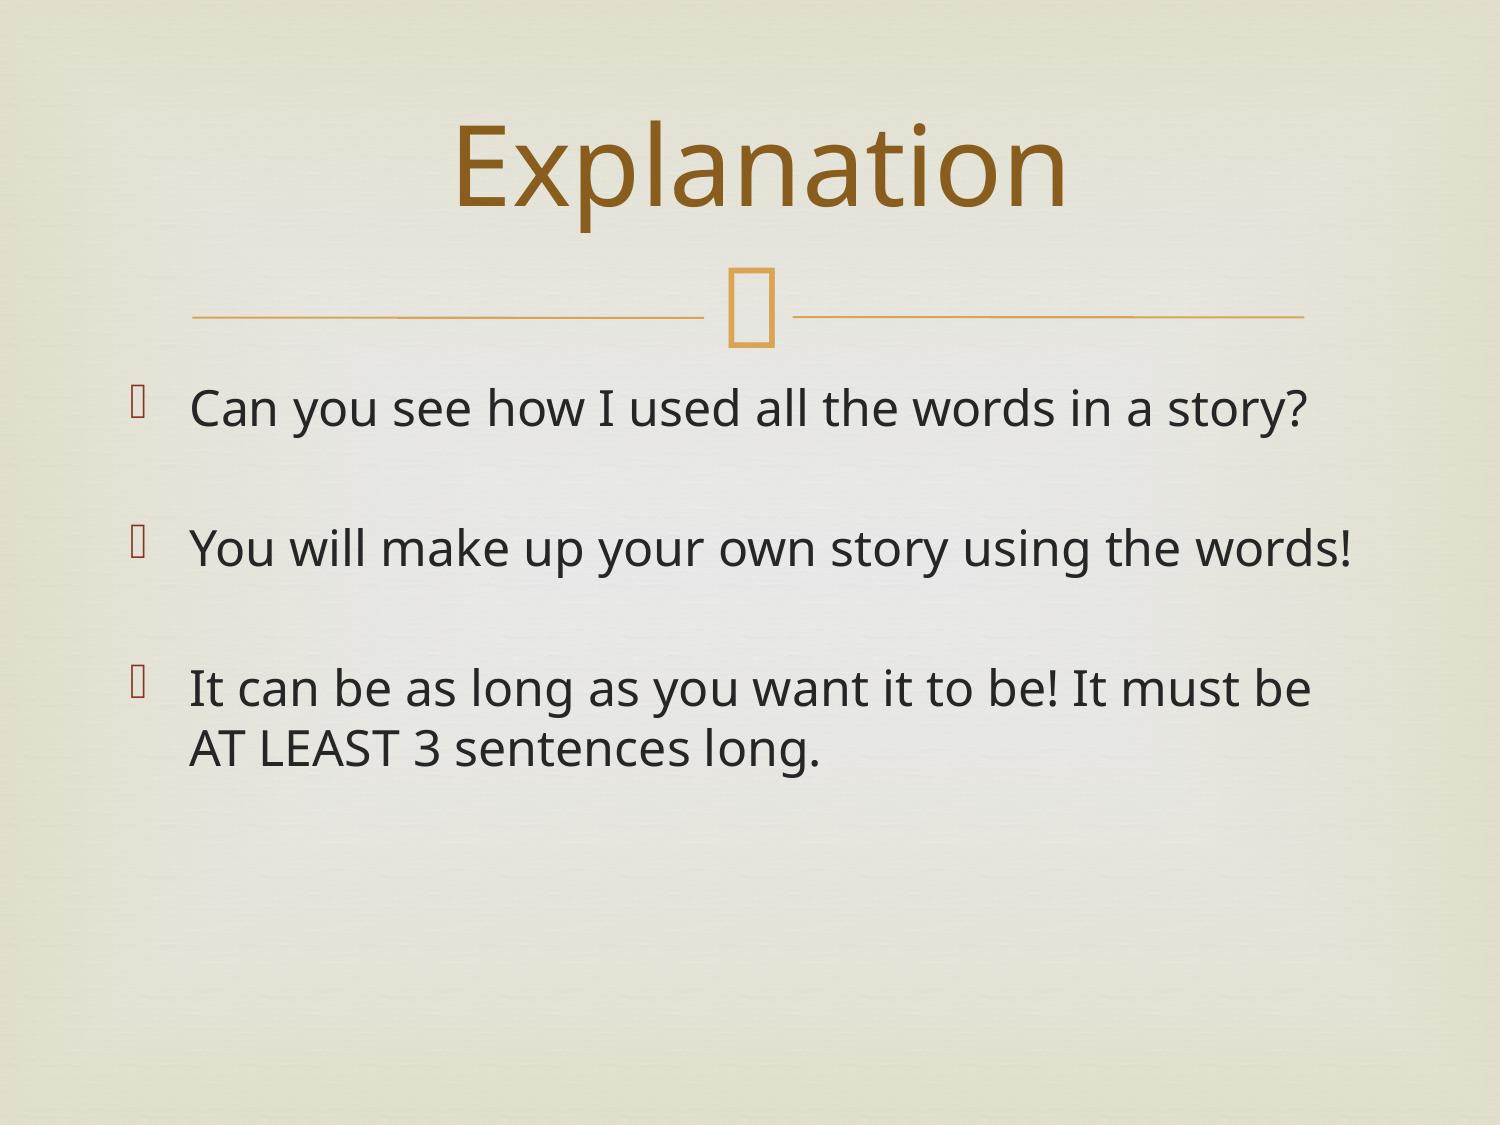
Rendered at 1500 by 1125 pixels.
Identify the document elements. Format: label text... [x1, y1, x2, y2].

title Explanation [125, 75, 1398, 248]
list Can you see how I used all the words in a story? You will make up your own story using the words! It can be as long as you want it to be! It must be AT LEAST 3 sentences long. [114, 368, 1386, 1005]
